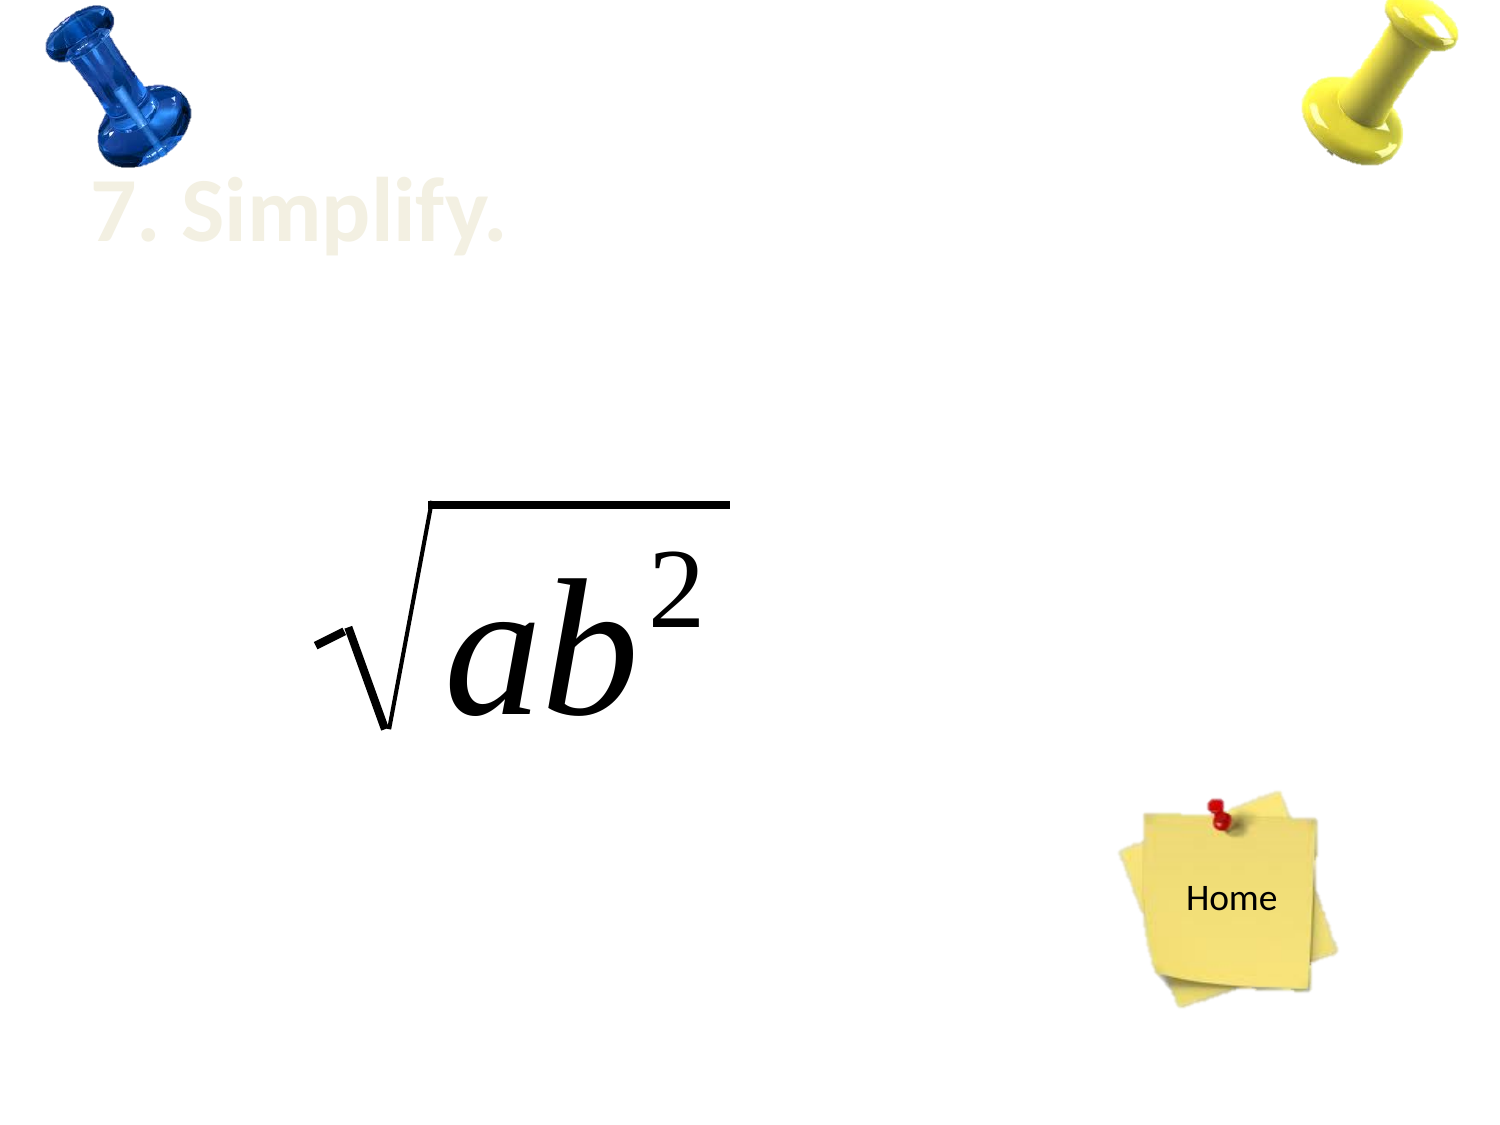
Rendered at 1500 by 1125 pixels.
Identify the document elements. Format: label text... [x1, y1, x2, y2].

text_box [955, 787, 1500, 1015]
picture [1287, 0, 1467, 201]
title 7. Simplify. [75, 111, 1425, 299]
picture [37, 0, 204, 201]
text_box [278, 469, 753, 748]
